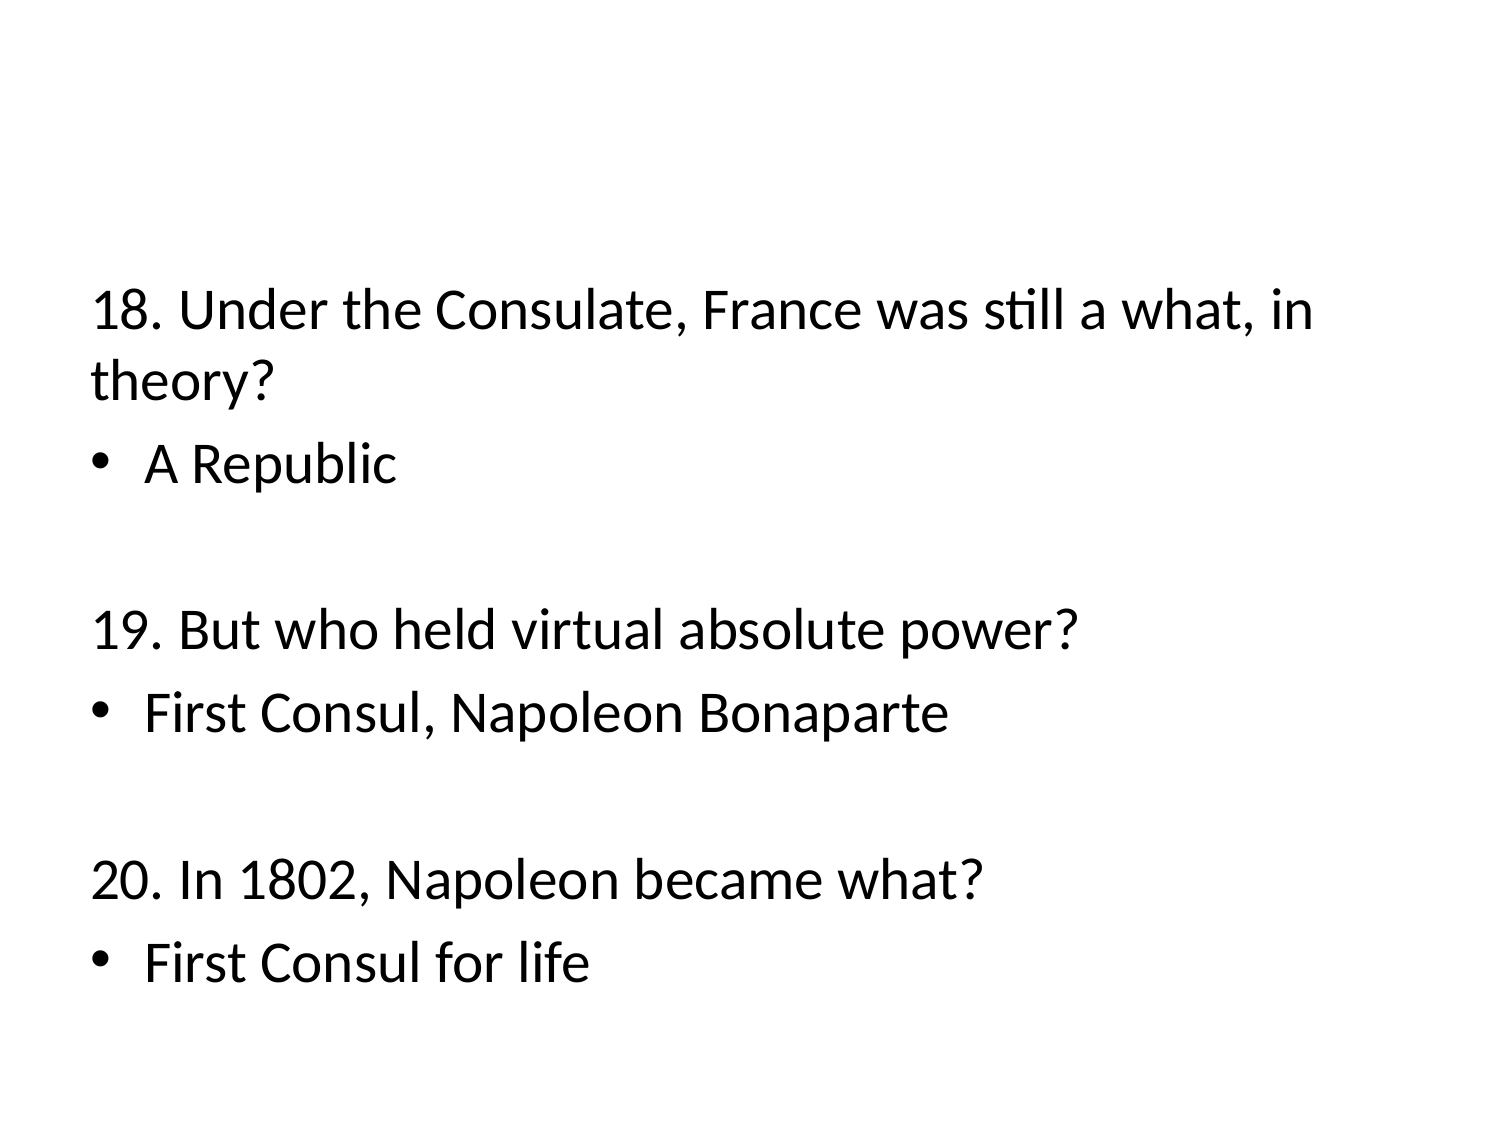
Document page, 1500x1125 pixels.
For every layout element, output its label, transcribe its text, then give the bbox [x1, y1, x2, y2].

list 18. Under the Consulate, France was still a what, in theory? A Republic 19. But who held virtual absolute power? First Consul, Napoleon Bonaparte 20. In 1802, Napoleon became what? First Consul for life [75, 262, 1425, 1005]
